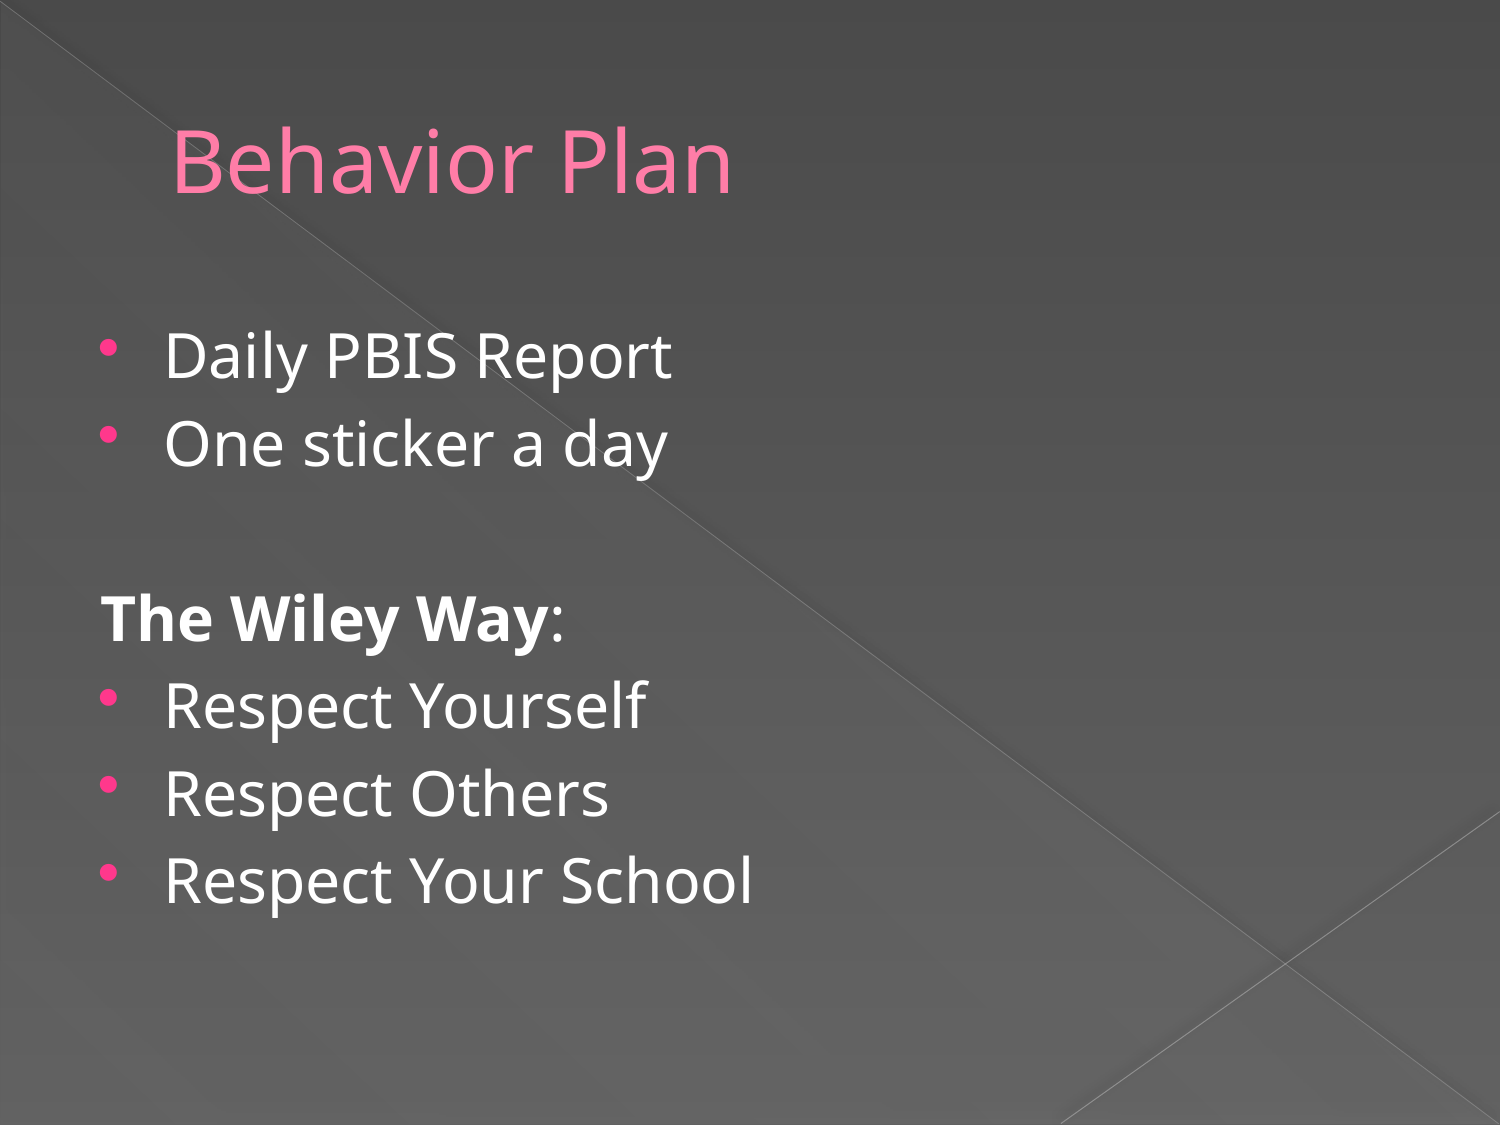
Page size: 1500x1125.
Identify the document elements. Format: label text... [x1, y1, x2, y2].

list Daily PBIS Report One sticker a day The Wiley Way: Respect Yourself Respect Others Respect Your School [75, 308, 1425, 1059]
title Behavior Plan [75, 43, 1425, 274]
